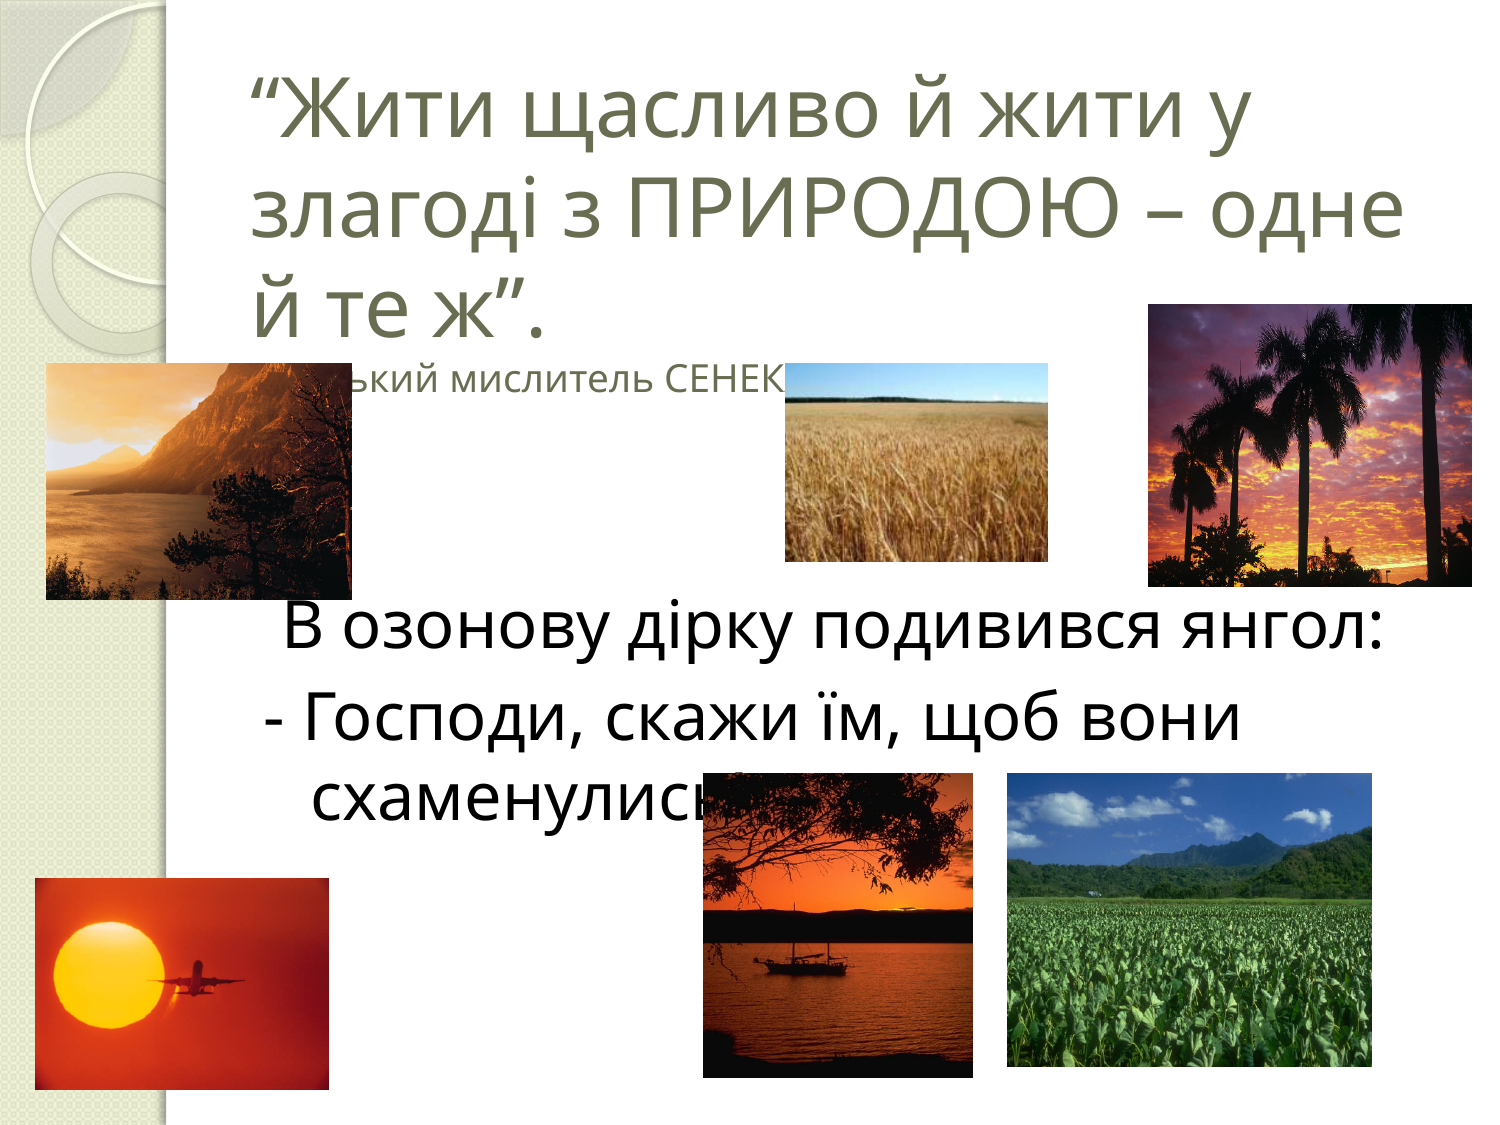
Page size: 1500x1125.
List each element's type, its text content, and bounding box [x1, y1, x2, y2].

list В озонову дірку подивився янгол: - Господи, скажи їм, щоб вони схаменулись! Ліна Костенко [235, 574, 1466, 1025]
picture [1148, 304, 1473, 587]
picture [34, 878, 329, 1091]
picture [784, 362, 1048, 562]
picture [702, 773, 973, 1079]
picture [46, 363, 352, 601]
title “Жити щасливо й жити у злагоді з ПРИРОДОЮ – одне й те ж”. Римський мислитель СЕНЕКА. [235, 45, 1466, 411]
picture [1007, 773, 1372, 1067]
